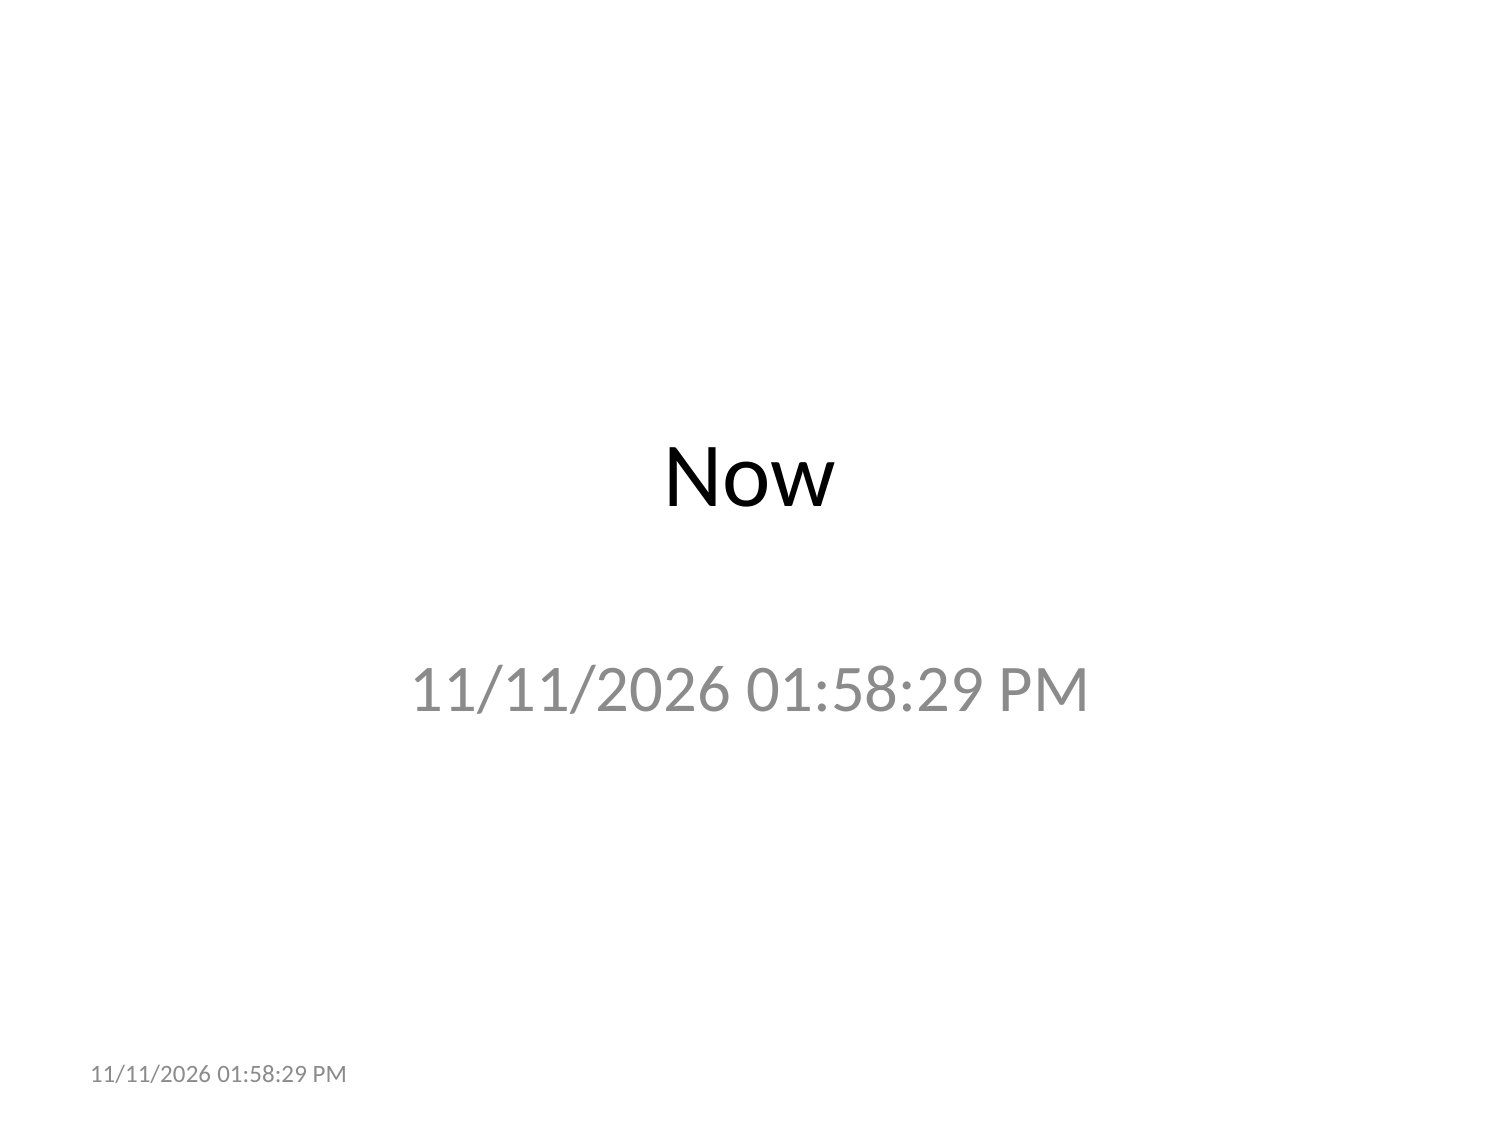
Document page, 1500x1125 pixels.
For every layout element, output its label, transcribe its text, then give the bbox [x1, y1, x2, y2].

subtitle 2011-12-19 10:20:04 AM [225, 637, 1275, 925]
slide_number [75, 1042, 425, 1103]
title Now [112, 349, 1388, 591]
